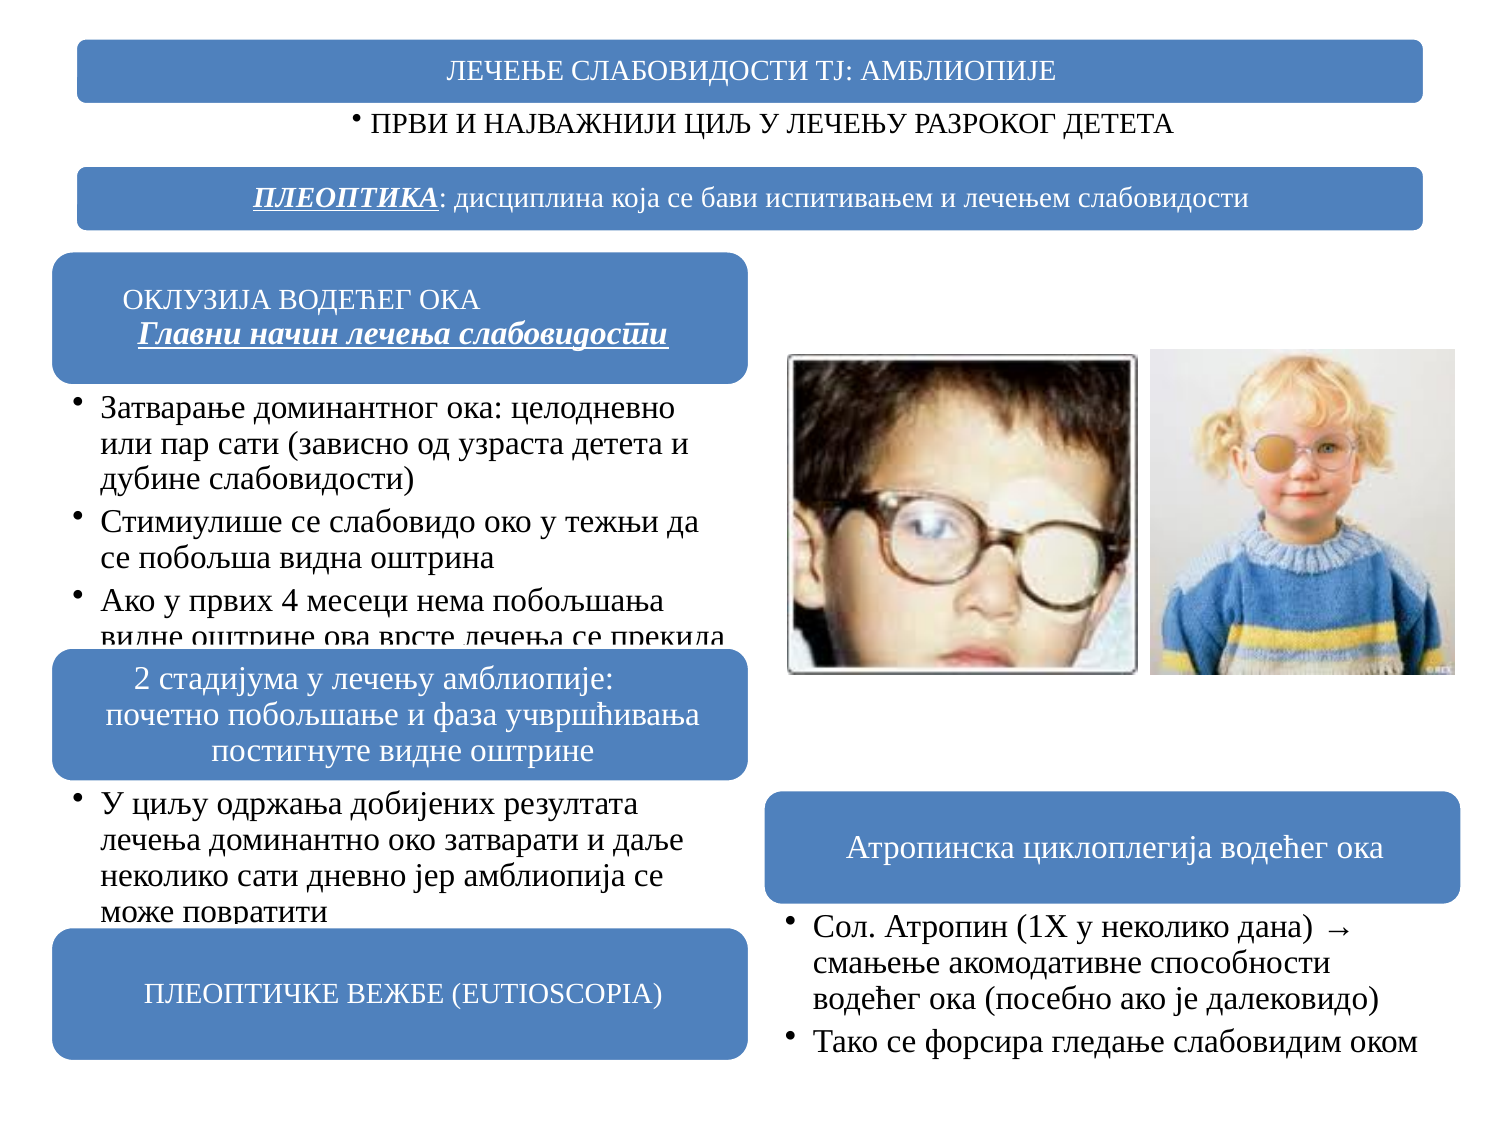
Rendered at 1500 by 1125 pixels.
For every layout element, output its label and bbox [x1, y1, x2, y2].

picture [1150, 349, 1455, 676]
picture [787, 353, 1138, 675]
list [49, 249, 751, 1063]
text_box [74, 37, 1426, 233]
list [762, 787, 1463, 1063]
